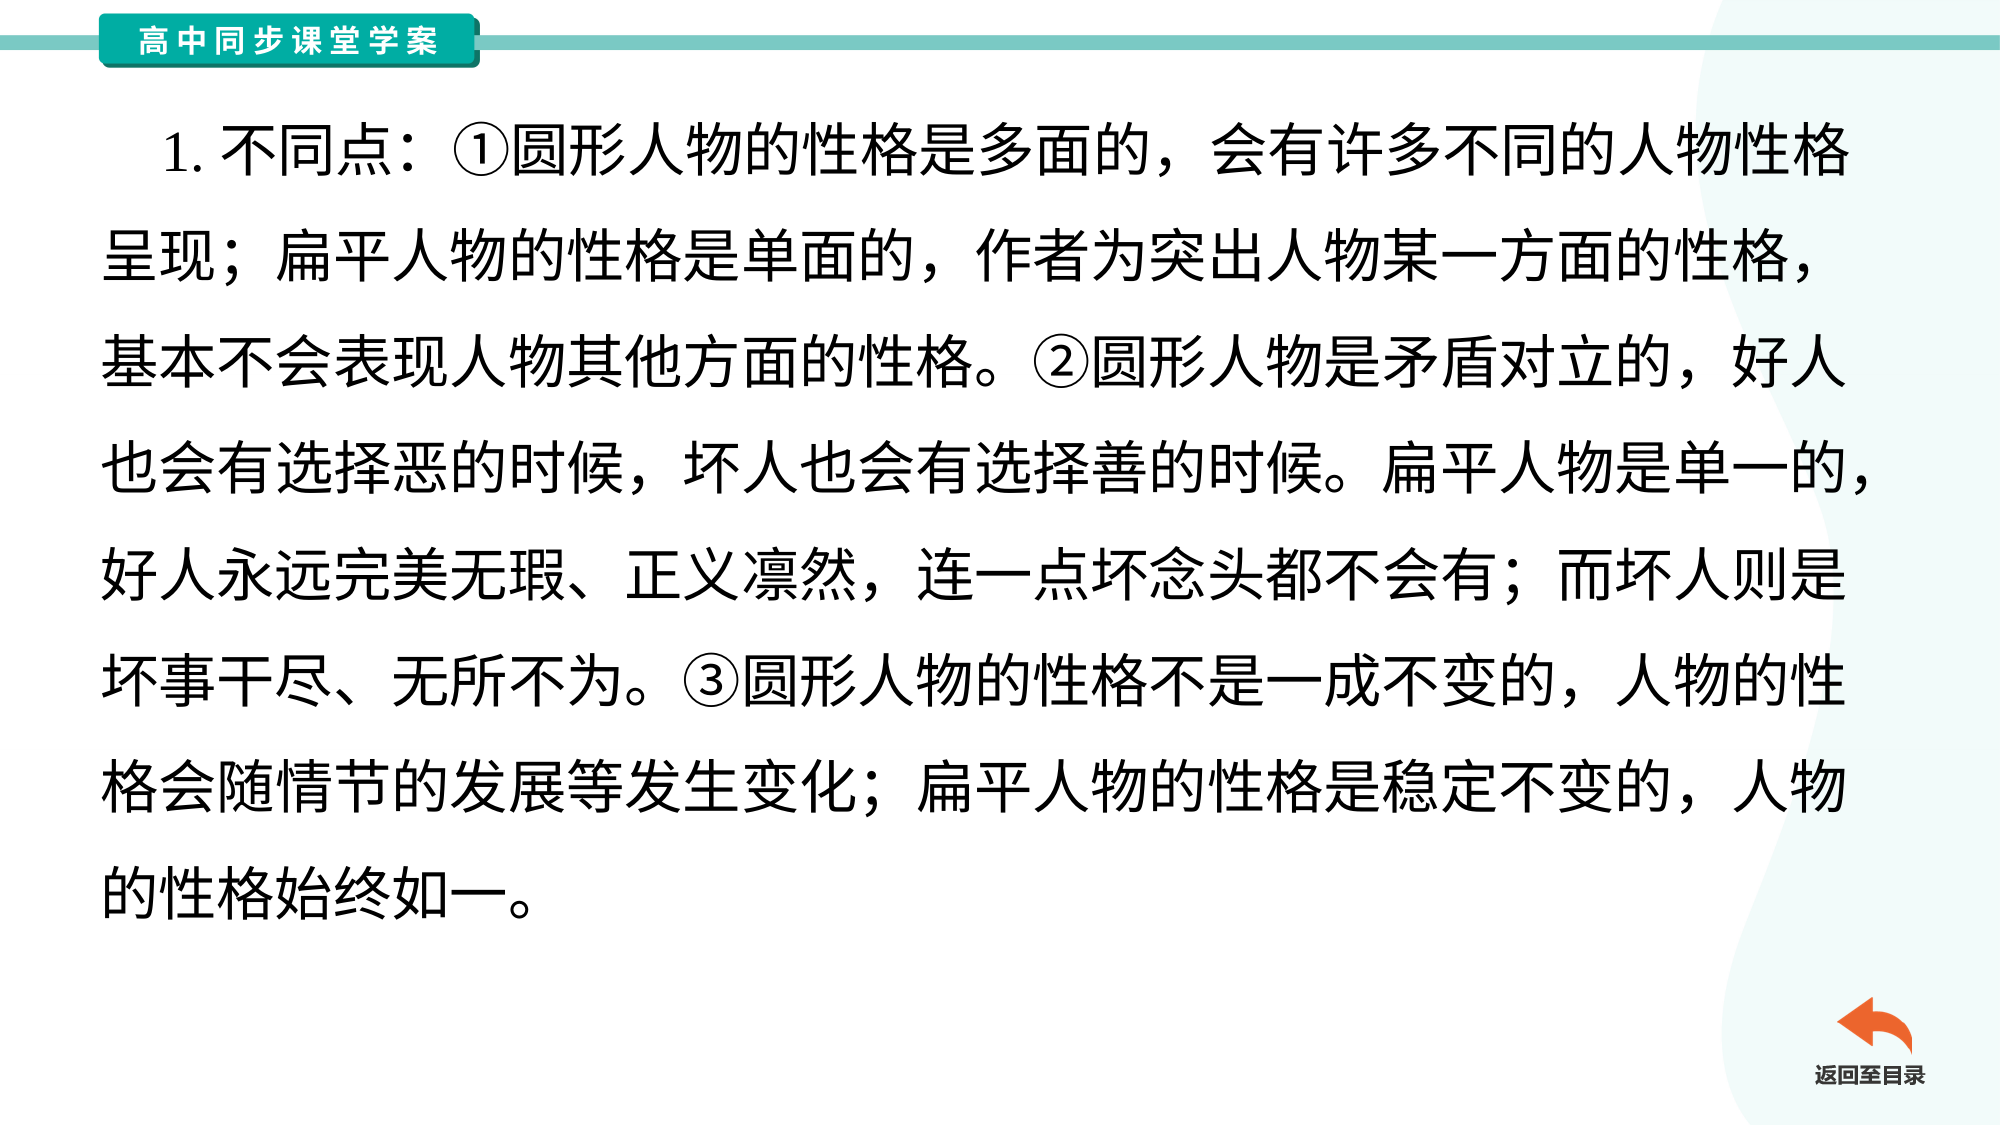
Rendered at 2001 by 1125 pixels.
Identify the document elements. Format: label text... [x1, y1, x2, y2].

text_box 1.不同点：①圆形人物的性格是多面的，会有许多不同的人物性格 呈现；扁平人物的性格是单面的，作者为突出人物某一方面的性格， 基本不会表现人物其他方面的性格。②圆形人物是矛盾对立的，好人 也会有选择恶的时候，坏人也会有选择善的时候。扁平人物是单一的， 好人永远完美无瑕、正义凛然，连一点坏念头都不会有；而坏人则是 坏事干尽、无所不为。③圆形人物的性格不是一成不变的，人物的性 格会随情节的发展等发生变化；扁平人物的性格是稳定不变的，人物 的性格始终如一。 [100, 76, 1899, 927]
picture [0, 0, 2000, 1125]
